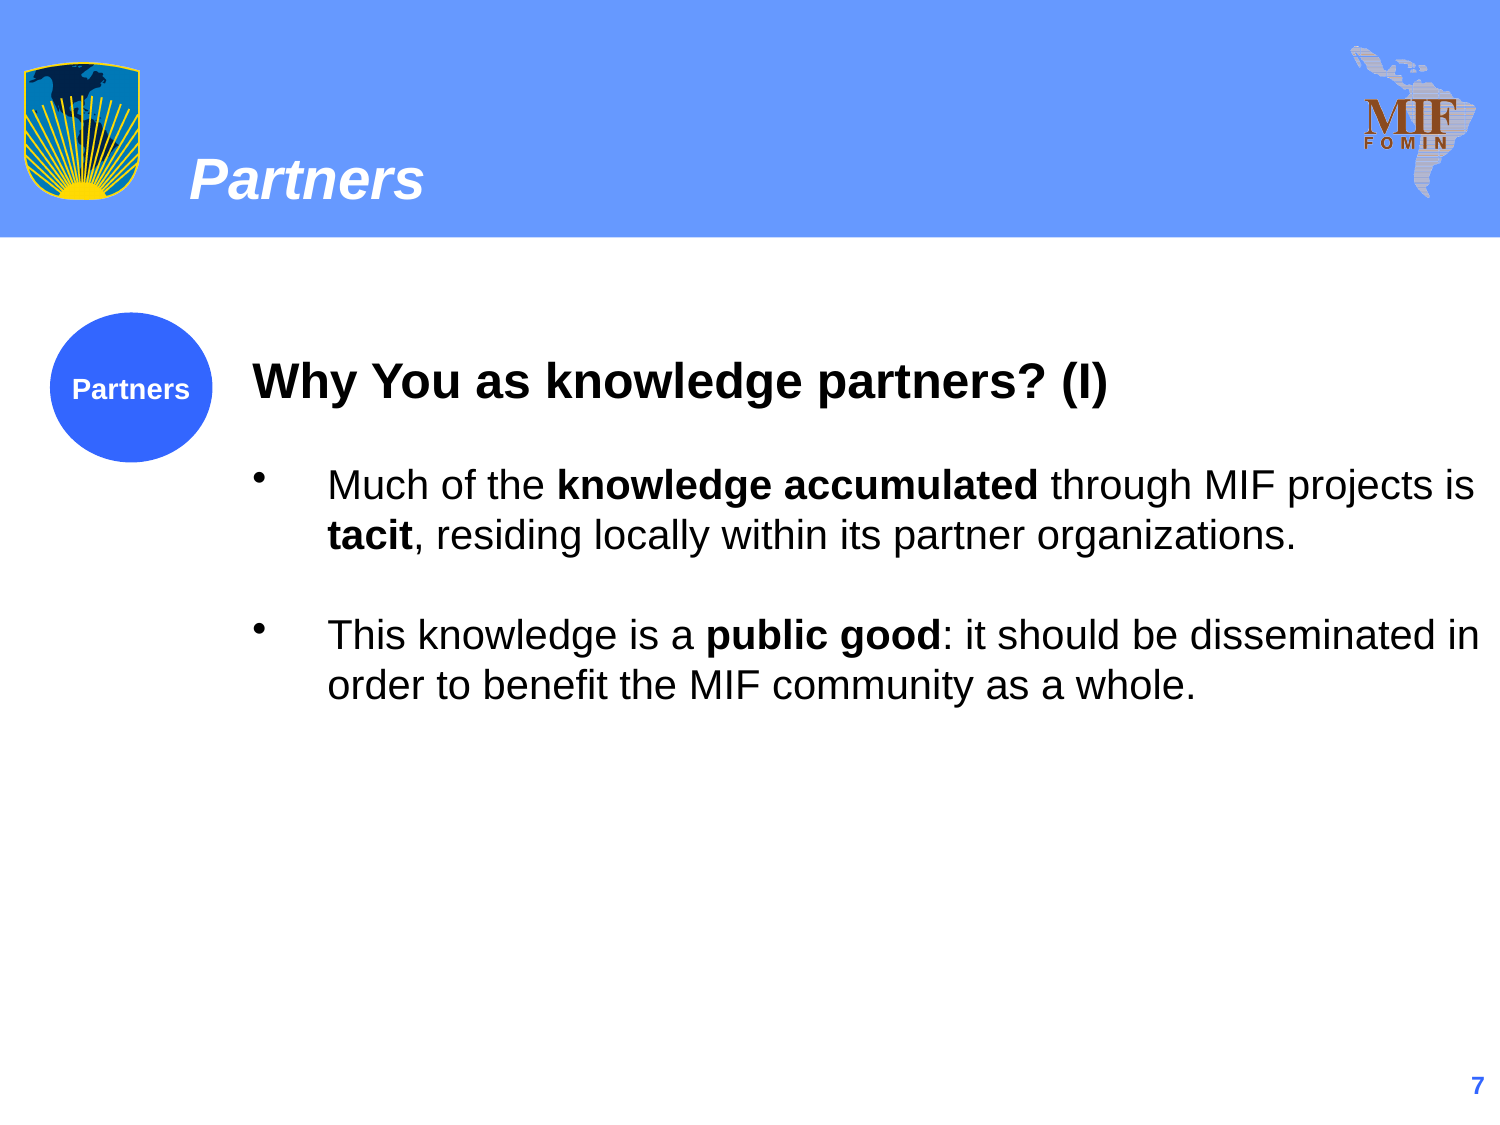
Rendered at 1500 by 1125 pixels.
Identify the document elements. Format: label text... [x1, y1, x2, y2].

text_box Why You as knowledge partners? (I) Much of the knowledge accumulated through MIF projects is tacit, residing locally within its partner organizations. This knowledge is a public good: it should be disseminated in order to benefit the MIF community as a whole. [237, 290, 1500, 716]
picture [24, 62, 140, 200]
picture [1350, 46, 1476, 198]
text_box Partners [174, 134, 442, 219]
text_box Partners [49, 312, 213, 463]
